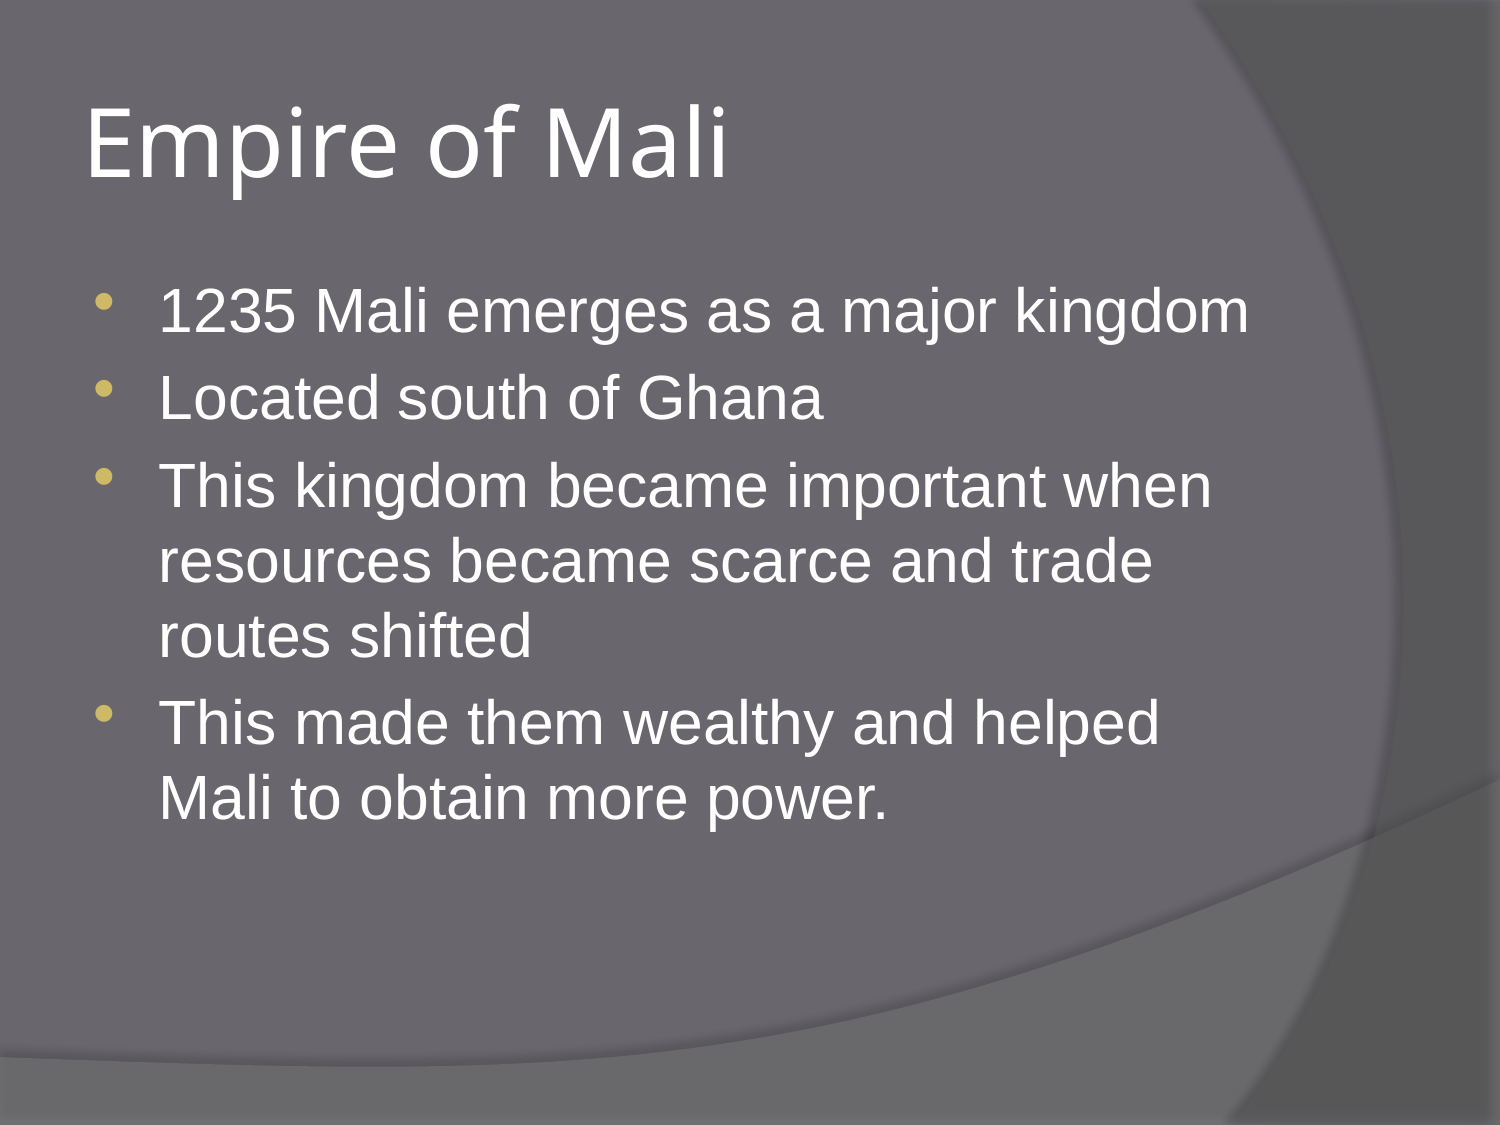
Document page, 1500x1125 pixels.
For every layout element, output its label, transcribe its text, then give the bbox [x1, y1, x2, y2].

list 1235 Mali emerges as a major kingdom Located south of Ghana This kingdom became important when resources became scarce and trade routes shifted This made them wealthy and helped Mali to obtain more power. [75, 262, 1300, 1005]
title Empire of Mali [75, 45, 1300, 233]
